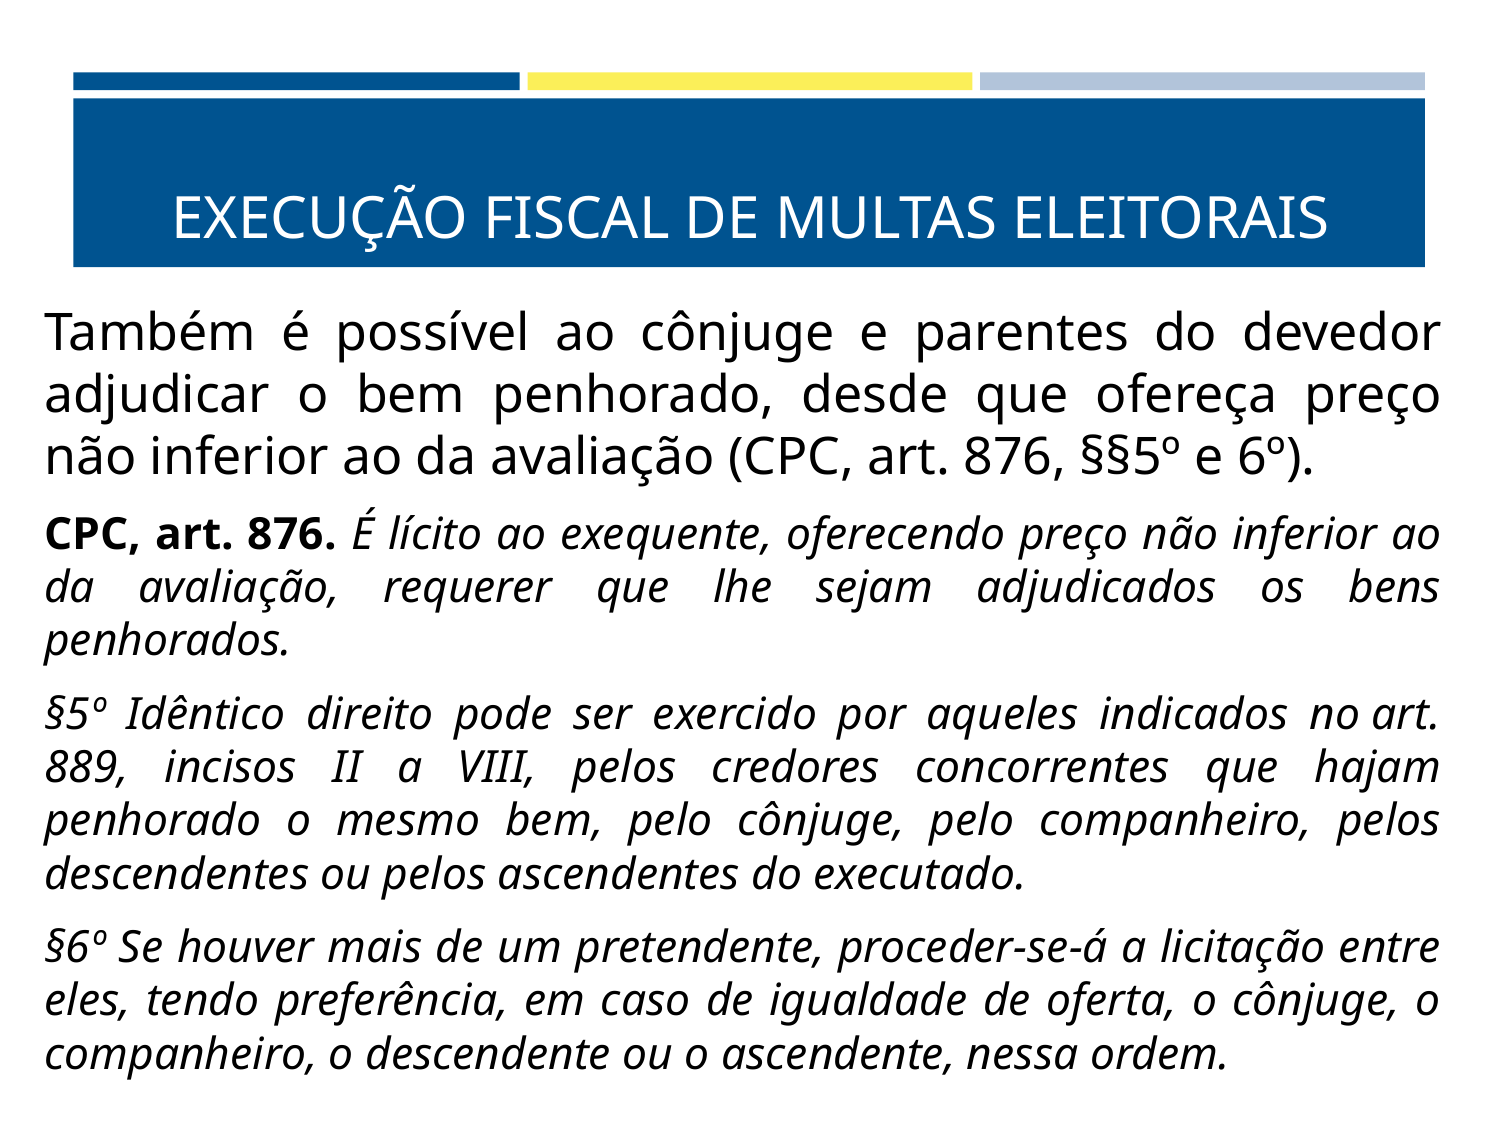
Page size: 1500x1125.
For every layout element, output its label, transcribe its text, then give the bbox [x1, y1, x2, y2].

title EXECUÇÃO FISCAL DE MULTAS ELEITORAIS [95, 112, 1406, 259]
list Também é possível ao cônjuge e parentes do devedor adjudicar o bem penhorado, desde que ofereça preço não inferior ao da avaliação (CPC, art. 876, §§5º e 6º). CPC, art. 876. É lícito ao exequente, oferecendo preço não inferior ao da avaliação, requerer que lhe sejam adjudicados os bens penhorados. §5º Idêntico direito pode ser exercido por aqueles indicados no art. 889, incisos II a VIII, pelos credores concorrentes que hajam penhorado o mesmo bem, pelo cônjuge, pelo companheiro, pelos descendentes ou pelos ascendentes do executado. §6º Se houver mais de um pretendente, proceder-se-á a licitação entre eles, tendo preferência, em caso de igualdade de oferta, o cônjuge, o companheiro, o descendente ou o ascendente, nessa ordem. [29, 290, 1459, 1094]
